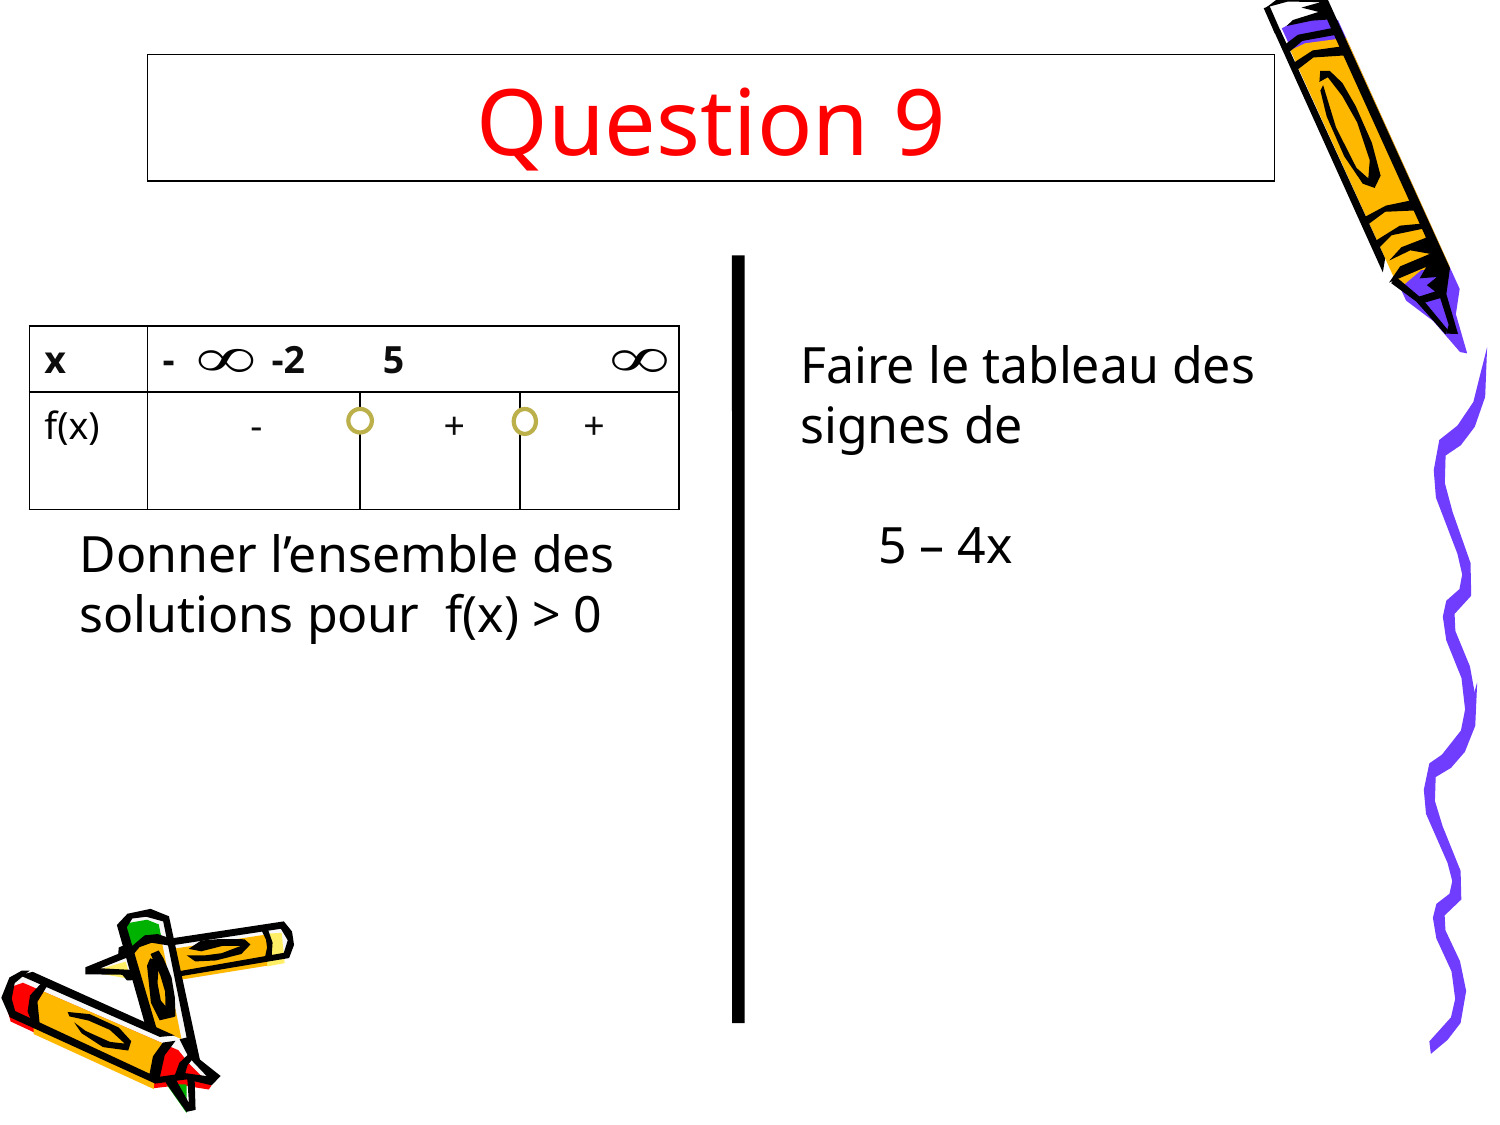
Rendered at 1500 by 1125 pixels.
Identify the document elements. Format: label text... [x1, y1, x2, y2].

title Question 9 [147, 54, 1275, 182]
text_box [511, 406, 539, 437]
text_box [346, 406, 375, 435]
table_cell + [361, 393, 519, 509]
text_box Faire le tableau des signes de 5 – 4x [785, 326, 1329, 581]
table_cell + [521, 393, 678, 509]
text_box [182, 337, 266, 386]
table_cell - [148, 393, 359, 509]
text_box Donner l’ensemble des solutions pour f(x) > 0 [64, 515, 668, 650]
table_header - -2 5 [148, 327, 678, 391]
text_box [596, 337, 680, 386]
table_header x [30, 327, 147, 391]
table_cell f(x) [30, 393, 147, 509]
